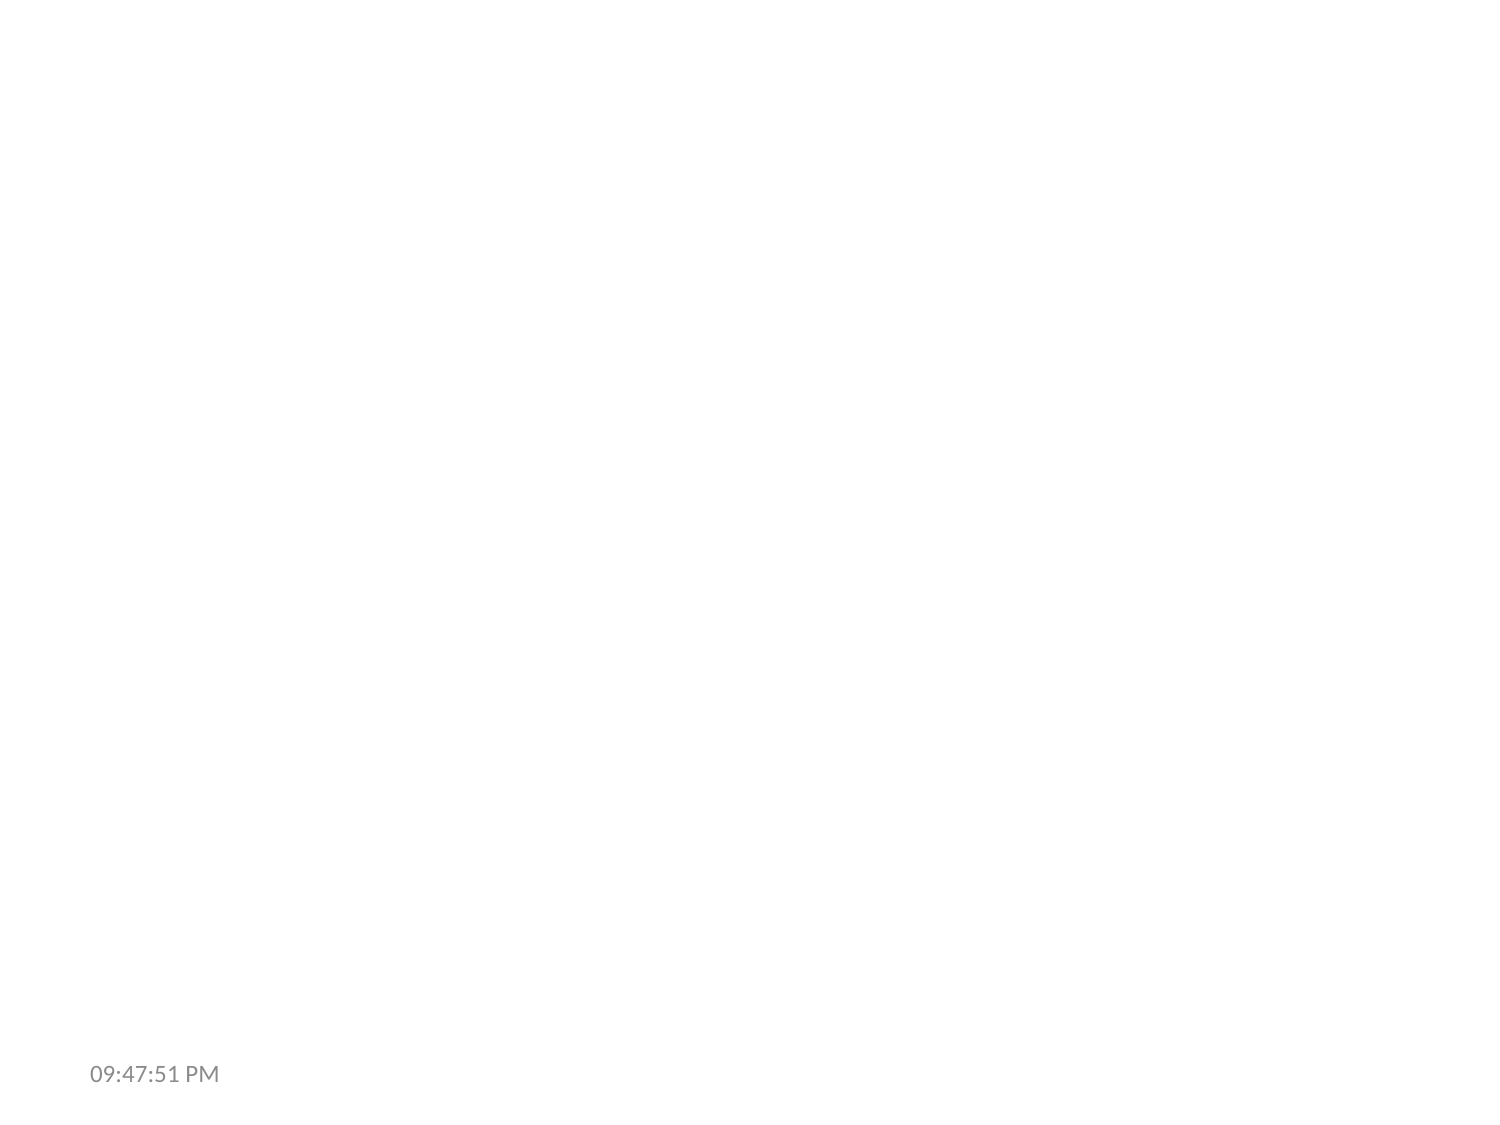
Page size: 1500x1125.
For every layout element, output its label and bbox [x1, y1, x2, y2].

slide_number [75, 1042, 425, 1103]
